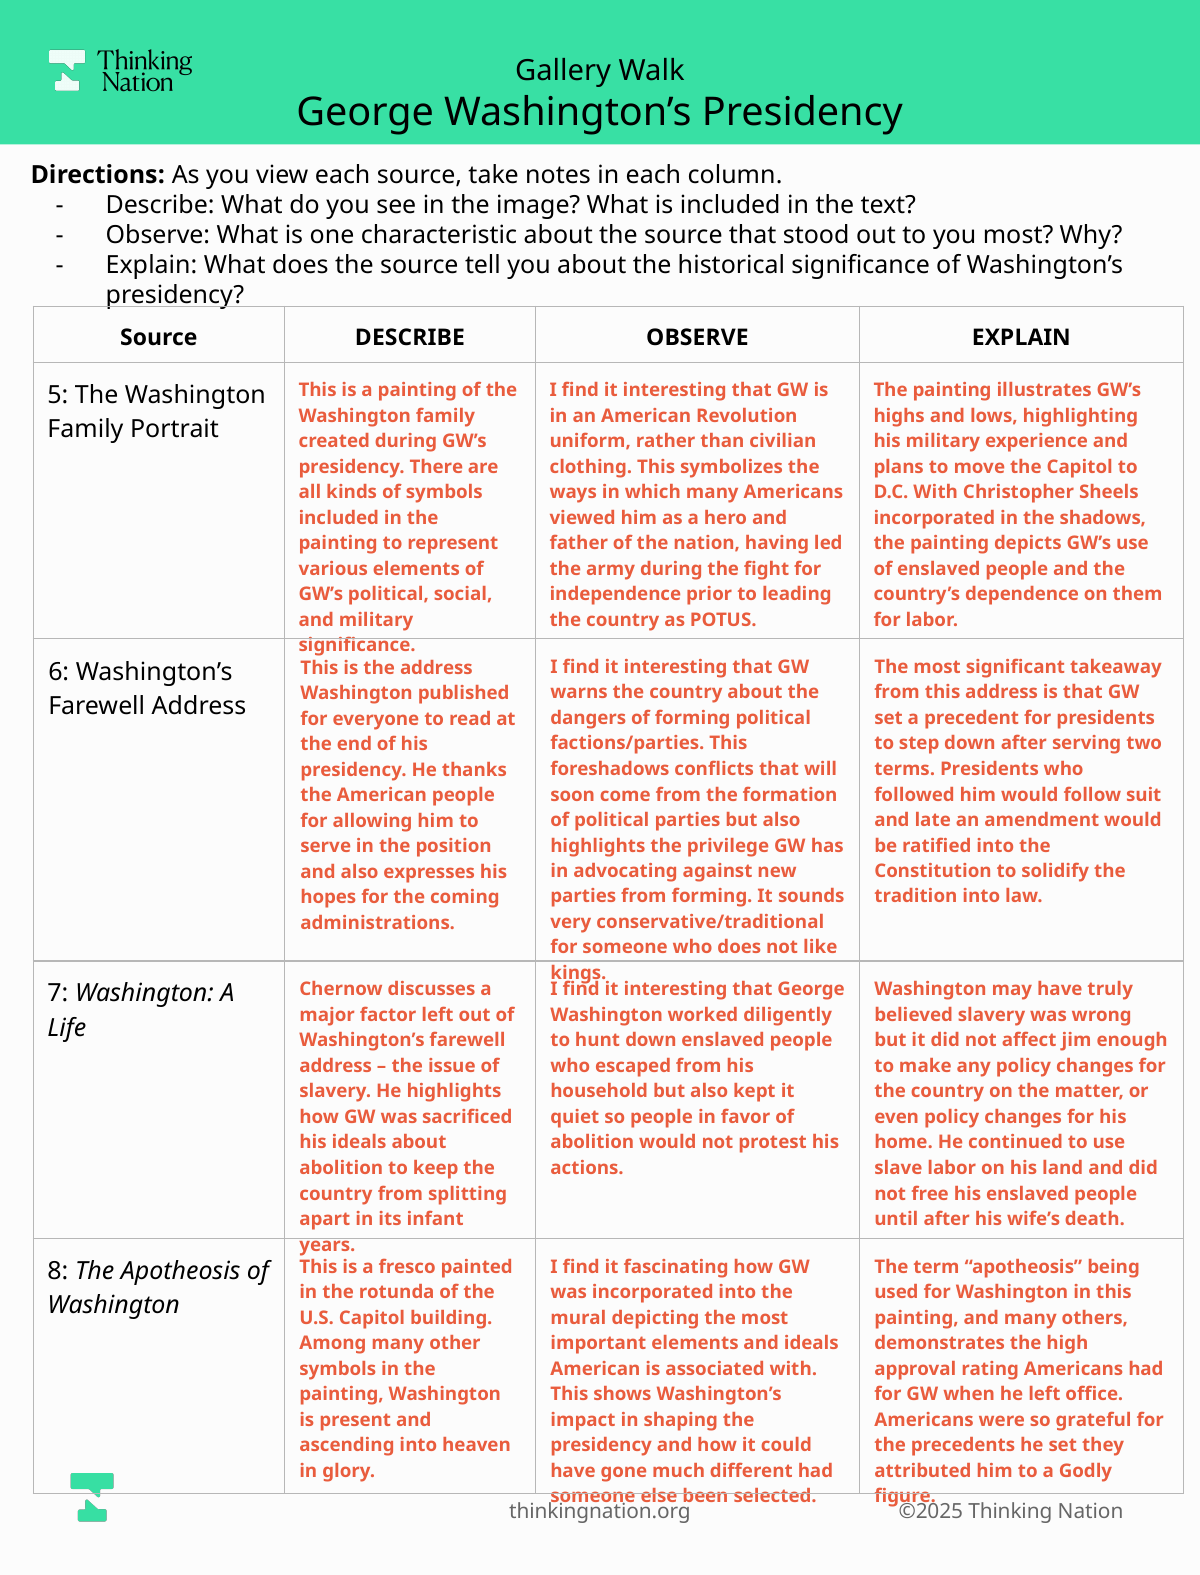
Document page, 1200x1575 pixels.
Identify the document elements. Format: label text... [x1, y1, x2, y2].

table_cell 7: Washington: A Life [34, 962, 284, 1238]
table_cell This is the address Washington published for everyone to read at the end of his presidency. He thanks the American people for allowing him to serve in the position and also expresses his hopes for the coming administrations. [285, 639, 535, 960]
table_cell I find it interesting that GW is in an American Revolution uniform, rather than civilian clothing. This symbolizes the ways in which many Americans viewed him as a hero and father of the nation, having led the army during the fight for independence prior to leading the country as POTUS. [536, 363, 859, 638]
table_cell 6: Washington’s Farewell Address [34, 639, 284, 960]
table_cell I find it interesting that GW warns the country about the dangers of forming political factions/parties. This foreshadows conflicts that will soon come from the formation of political parties but also highlights the privilege GW has in advocating against new parties from forming. It sounds very conservative/traditional for someone who does not like kings. [536, 639, 859, 960]
table_cell I find it fascinating how GW was incorporated into the mural depicting the most important elements and ideals American is associated with. This shows Washington’s impact in shaping the presidency and how it could have gone much different had someone else been selected. [536, 1239, 859, 1493]
table_cell Washington may have truly believed slavery was wrong but it did not affect jim enough to make any policy changes for the country on the matter, or even policy changes for his home. He continued to use slave labor on his land and did not free his enslaved people until after his wife’s death. [860, 962, 1183, 1238]
picture [33, 35, 197, 104]
text_box ©2025 Thinking Nation [854, 1494, 1139, 1532]
table_cell This is a painting of the Washington family created during GW’s presidency. There are all kinds of symbols included in the painting to represent various elements of GW’s political, social, and military significance. [285, 363, 535, 638]
table_cell Chernow discusses a major factor left out of Washington’s farewell address – the issue of slavery. He highlights how GW was sacrificed his ideals about abolition to keep the country from splitting apart in its infant years. [285, 962, 535, 1238]
table_cell The most significant takeaway from this address is that GW set a precedent for presidents to step down after serving two terms. Presidents who followed him would follow suit and late an amendment would be ratified into the Constitution to solidify the tradition into law. [860, 639, 1183, 960]
table_cell The term “apotheosis” being used for Washington in this painting, and many others, demonstrates the high approval rating Americans had for GW when he left office. Americans were so grateful for the precedents he set they attributed him to a Godly figure. [860, 1239, 1183, 1493]
text_box Gallery Walk George Washington’s Presidency [0, 0, 1200, 145]
table_cell I find it interesting that George Washington worked diligently to hunt down enslaved people who escaped from his household but also kept it quiet so people in favor of abolition would not protest his actions. [536, 962, 859, 1238]
table_header Source [34, 307, 284, 362]
picture [58, 1463, 126, 1531]
table_header DESCRIBE [285, 307, 535, 362]
table_header OBSERVE [536, 307, 859, 362]
table_cell 8: The Apotheosis of Washington [34, 1239, 284, 1493]
table_cell 5: The Washington Family Portrait [34, 363, 284, 638]
table_cell The painting illustrates GW’s highs and lows, highlighting his military experience and plans to move the Capitol to D.C. With Christopher Sheels incorporated in the shadows, the painting depicts GW’s use of enslaved people and the country’s dependence on them for labor. [860, 363, 1183, 638]
table_header EXPLAIN [860, 307, 1183, 362]
text_box Directions: As you view each source, take notes in each column. Describe: What do you see in the image? What is included in the text? Observe: What is one characteristic about the source that stood out to you most? Why? Explain: What does the source tell you about the historical significance of Washington’s presidency? [16, 144, 1184, 323]
text_box thinkingnation.org [457, 1494, 742, 1532]
table_cell This is a fresco painted in the rotunda of the U.S. Capitol building. Among many other symbols in the painting, Washington is present and ascending into heaven in glory. [285, 1239, 535, 1493]
